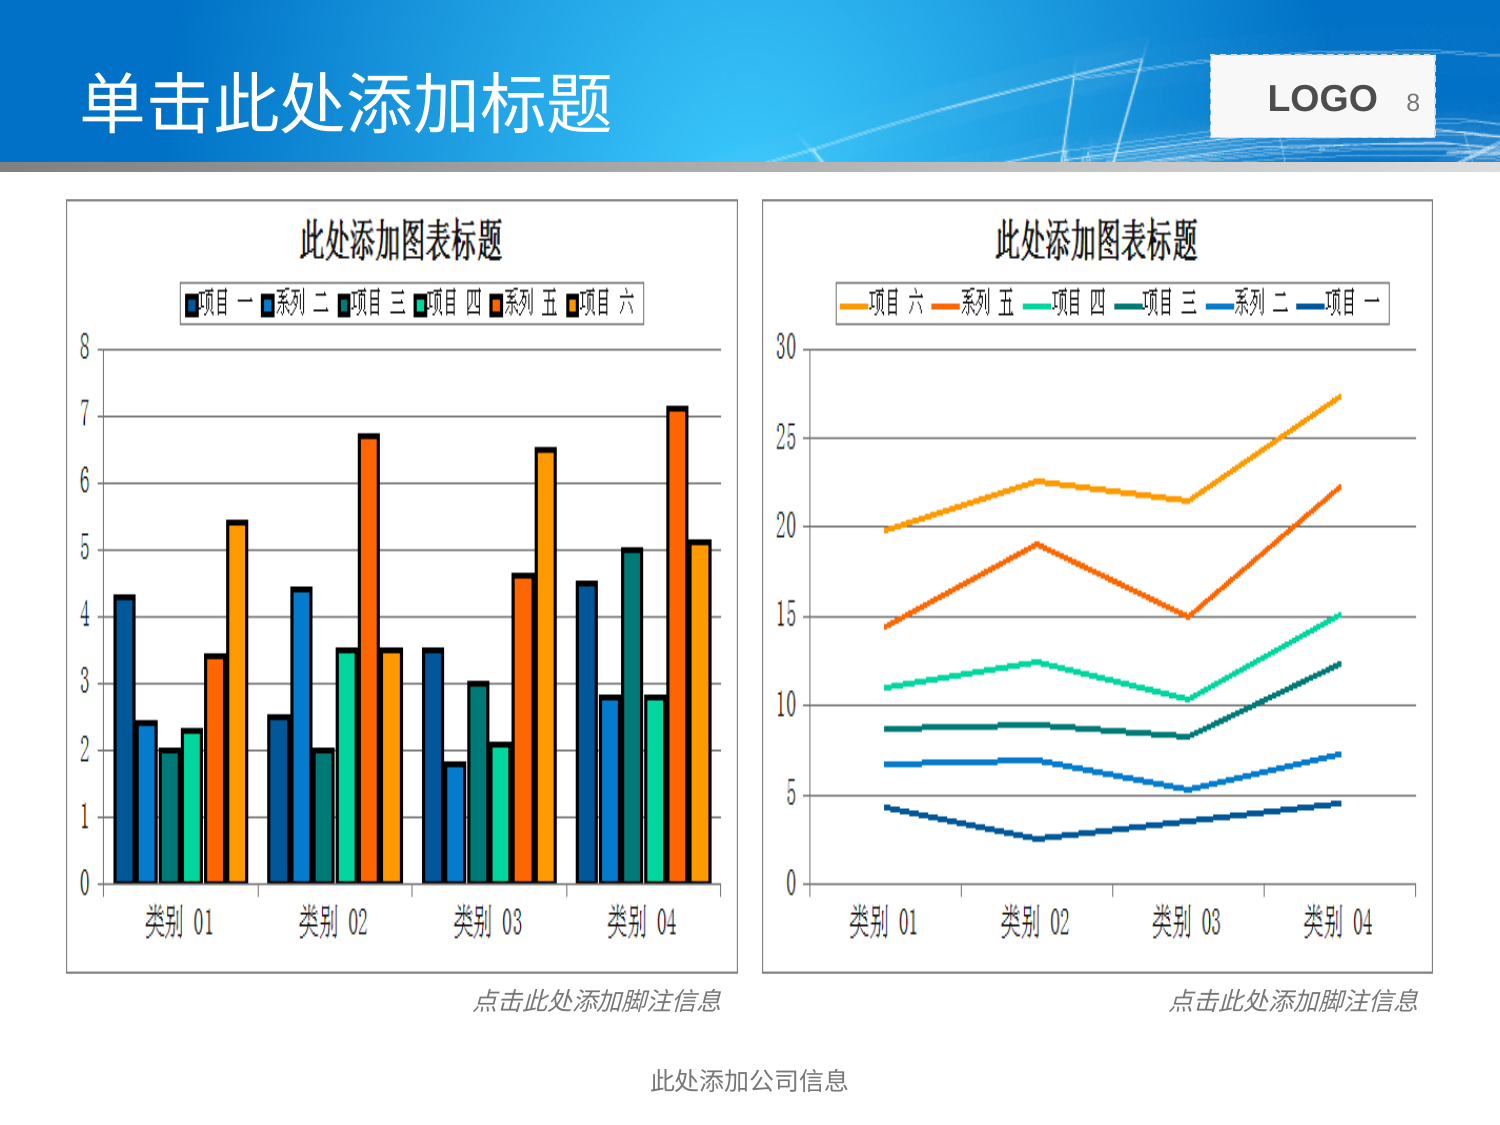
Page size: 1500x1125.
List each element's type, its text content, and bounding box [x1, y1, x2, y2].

text_box 点击此处添加脚注信息 [457, 984, 737, 1024]
text_box 点击此处添加脚注信息 [1153, 983, 1434, 1024]
picture [760, 196, 1435, 977]
slide_number 8 [64, 42, 1436, 162]
picture [0, 0, 1500, 163]
picture [64, 196, 739, 977]
footer 此处添加公司信息 [512, 1058, 988, 1103]
